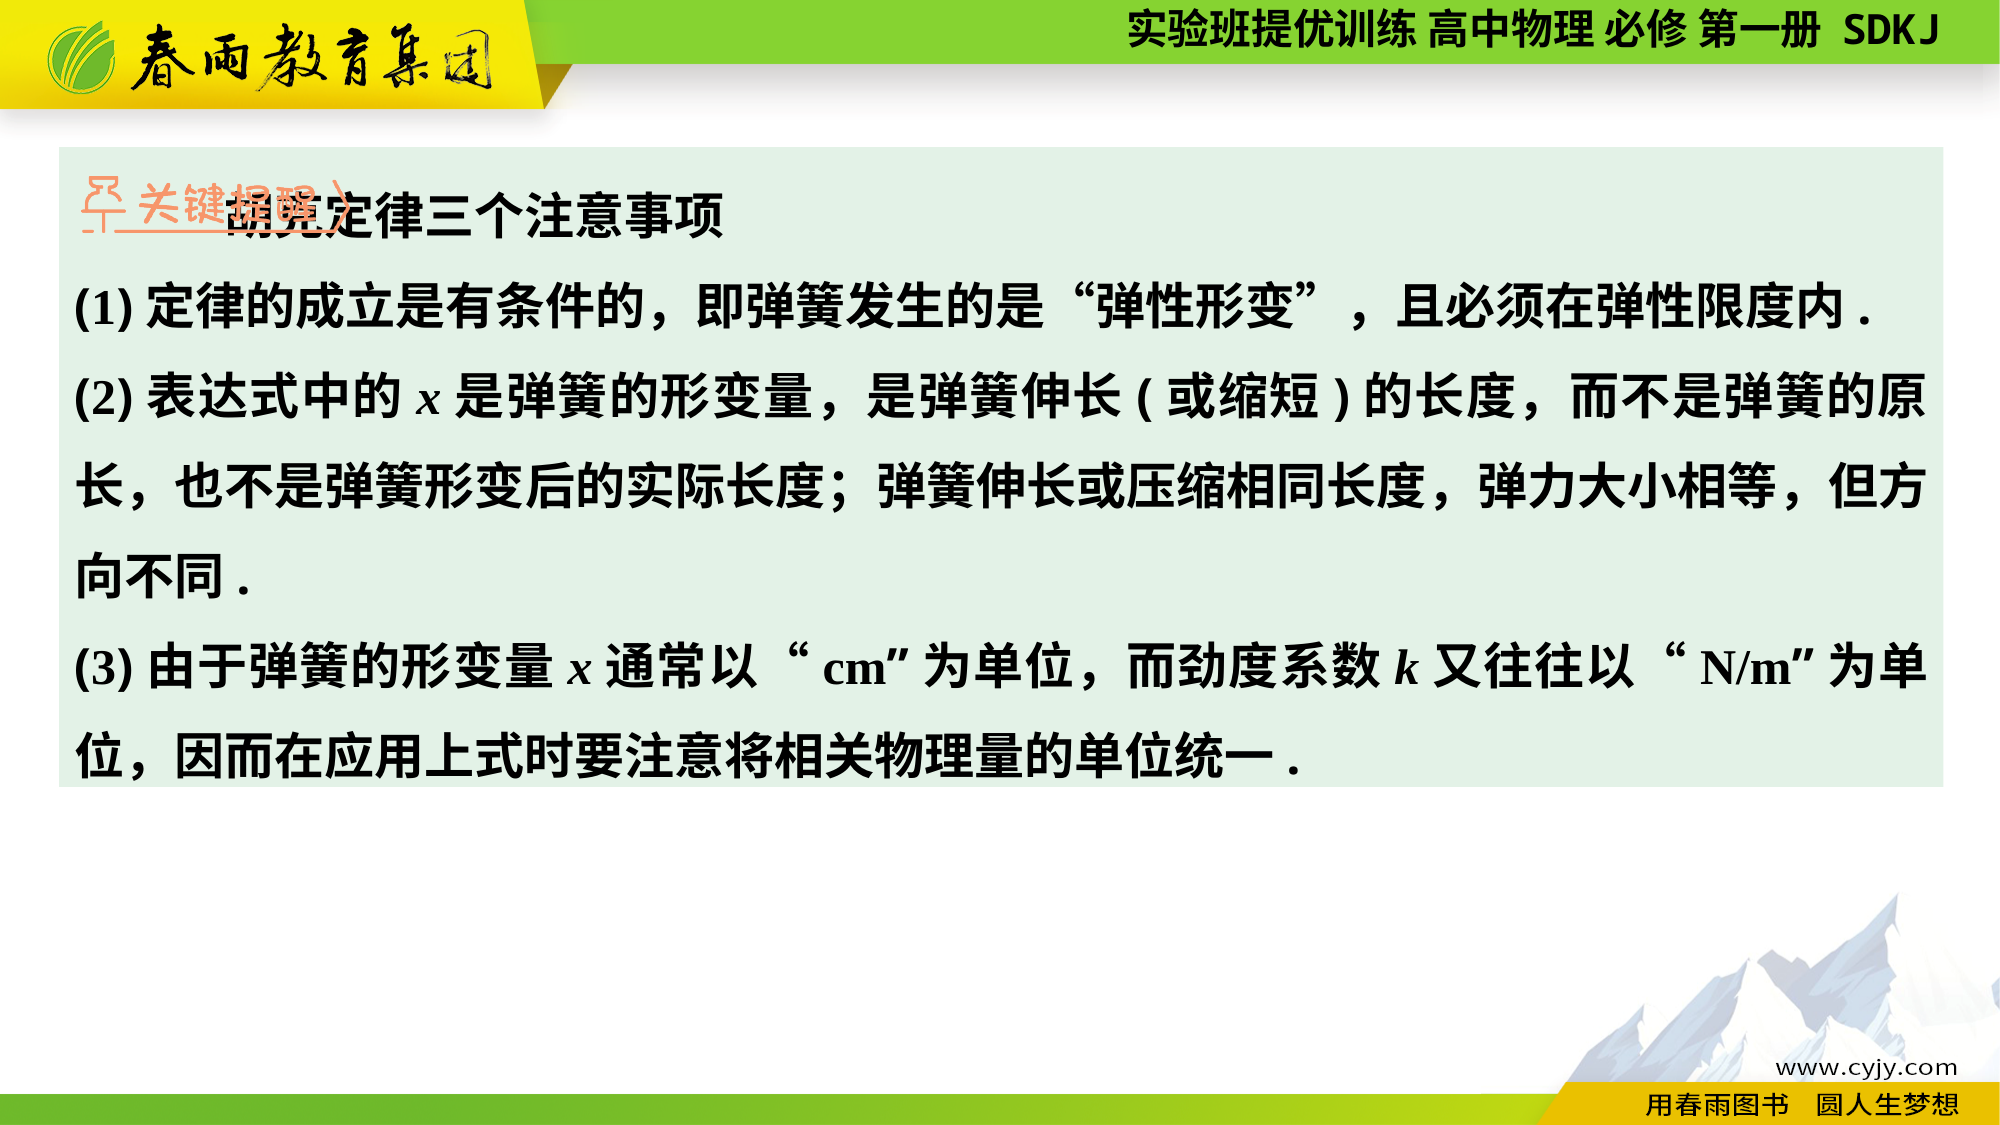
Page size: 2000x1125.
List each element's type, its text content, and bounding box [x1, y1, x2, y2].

list 胡克定律三个注意事项 (1)定律的成立是有条件的，即弹簧发生的是“弹性形变”，且必须在弹性限度内. (2)表达式中的x是弹簧的形变量，是弹簧伸长(或缩短)的长度，而不是弹簧的原长，也不是弹簧形变后的实际长度；弹簧伸长或压缩相同长度，弹力大小相等，但方向不同. (3)由于弹簧的形变量x通常以“cm”为单位，而劲度系数k又往往以“N/m”为单位，因而在应用上式时要注意将相关物理量的单位统一. [59, 147, 1944, 787]
picture [0, 0, 2000, 1125]
